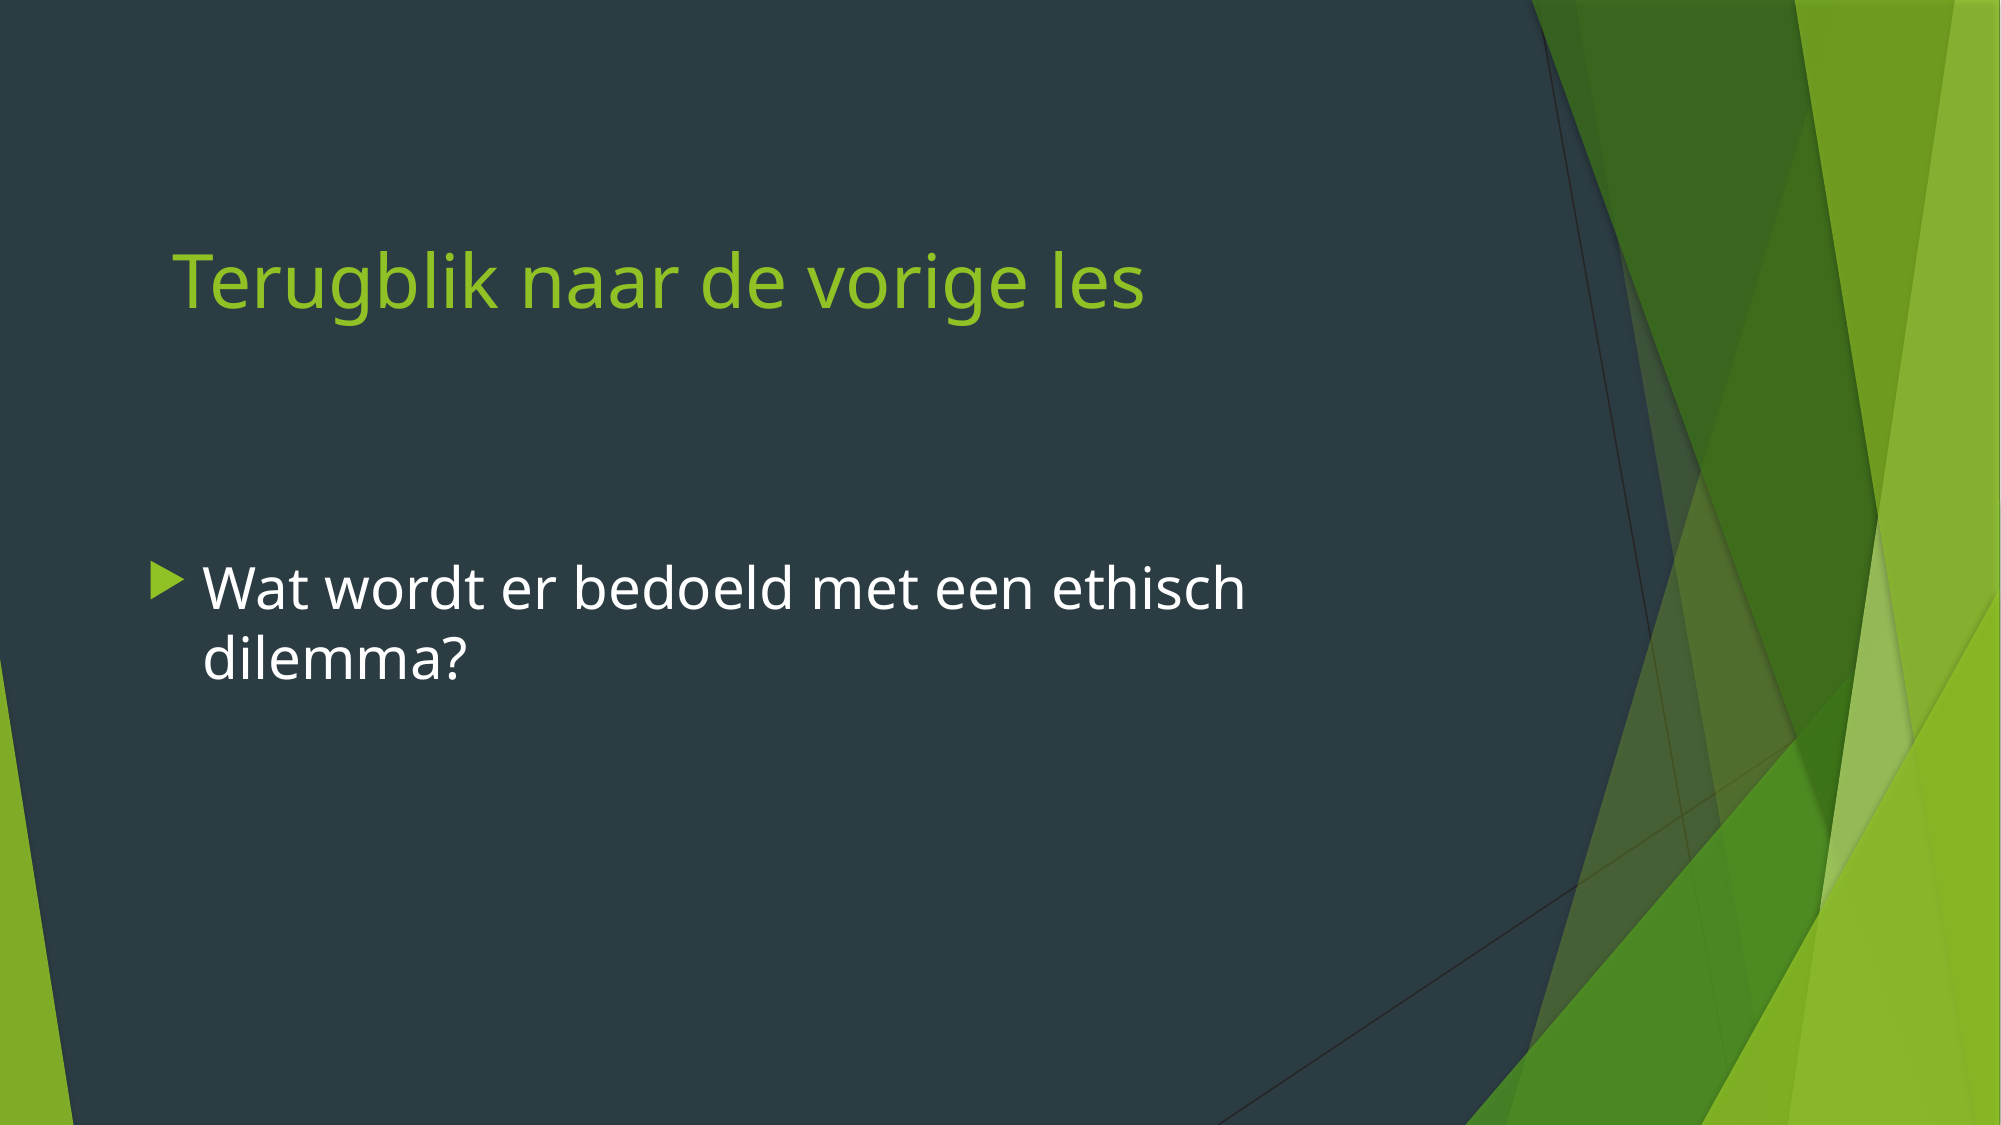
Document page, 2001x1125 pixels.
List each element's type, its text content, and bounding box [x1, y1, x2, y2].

title Terugblik naar de vorige les [157, 225, 1569, 443]
list Wat wordt er bedoeld met een ethisch dilemma? [131, 544, 1542, 1125]
